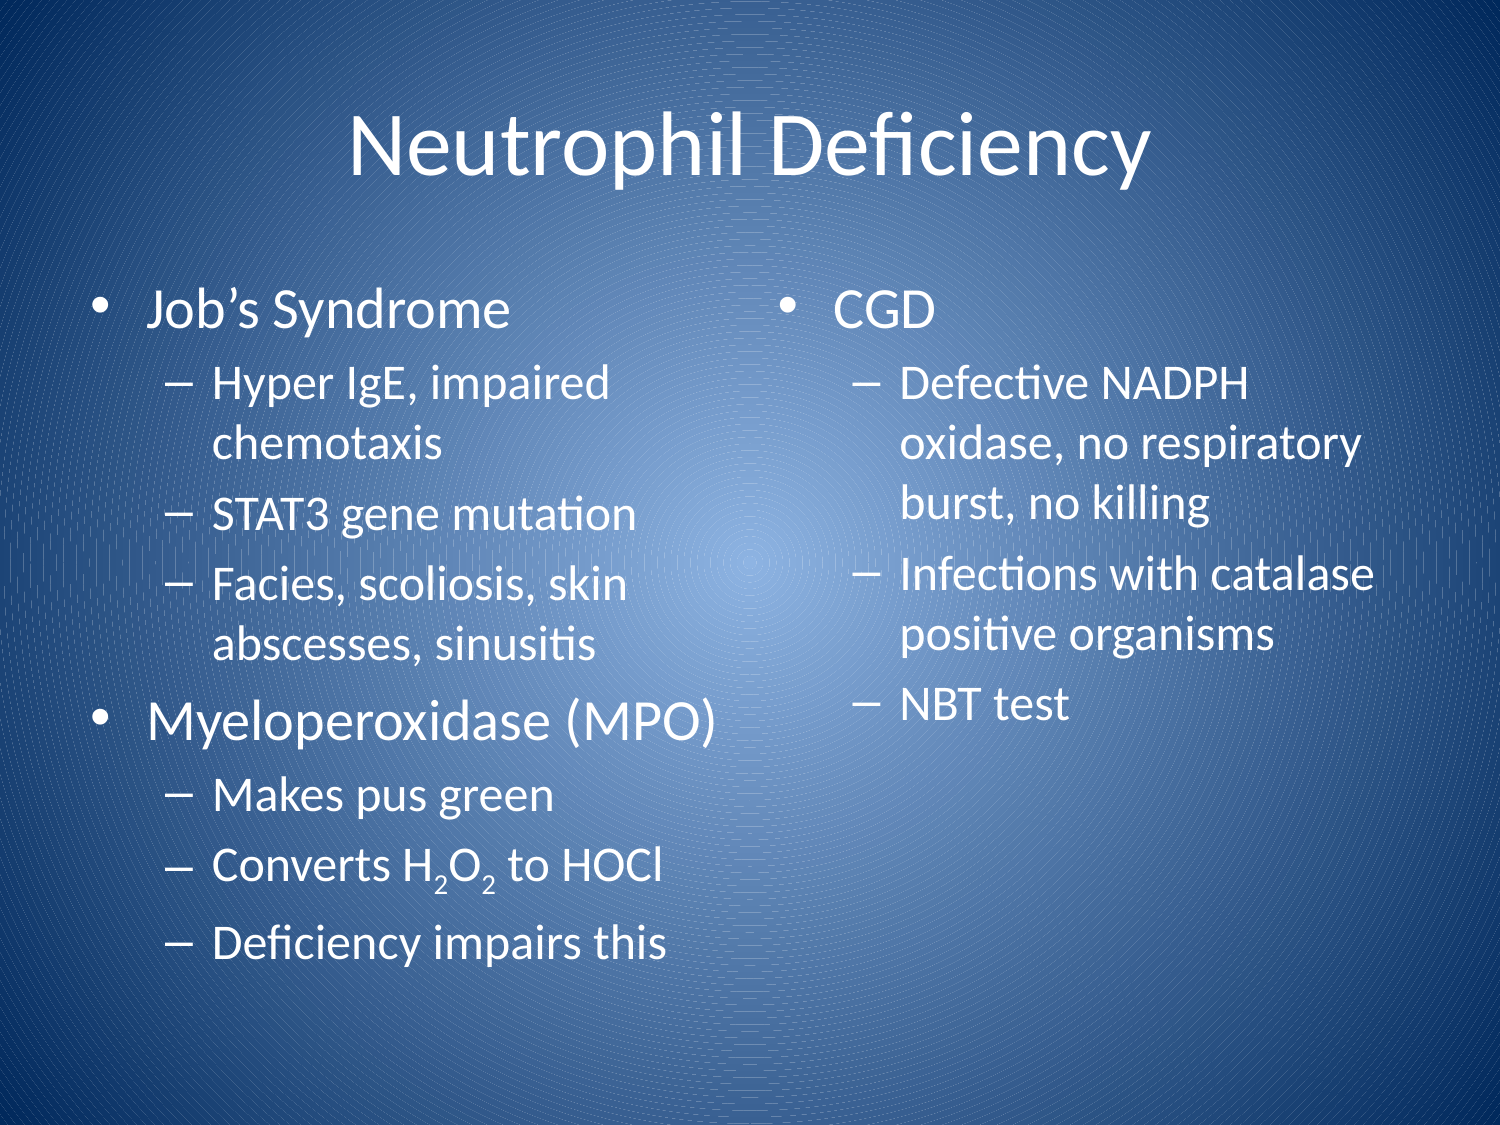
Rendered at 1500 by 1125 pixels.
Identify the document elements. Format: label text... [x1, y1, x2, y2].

list CGD Defective NADPH oxidase, no respiratory burst, no killing Infections with catalase positive organisms NBT test [762, 262, 1425, 1005]
list Job’s Syndrome Hyper IgE, impaired chemotaxis STAT3 gene mutation Facies, scoliosis, skin abscesses, sinusitis Myeloperoxidase (MPO) Makes pus green Converts H2O2 to HOCl Deficiency impairs this [75, 262, 738, 1005]
title Neutrophil Deficiency [75, 45, 1425, 233]
